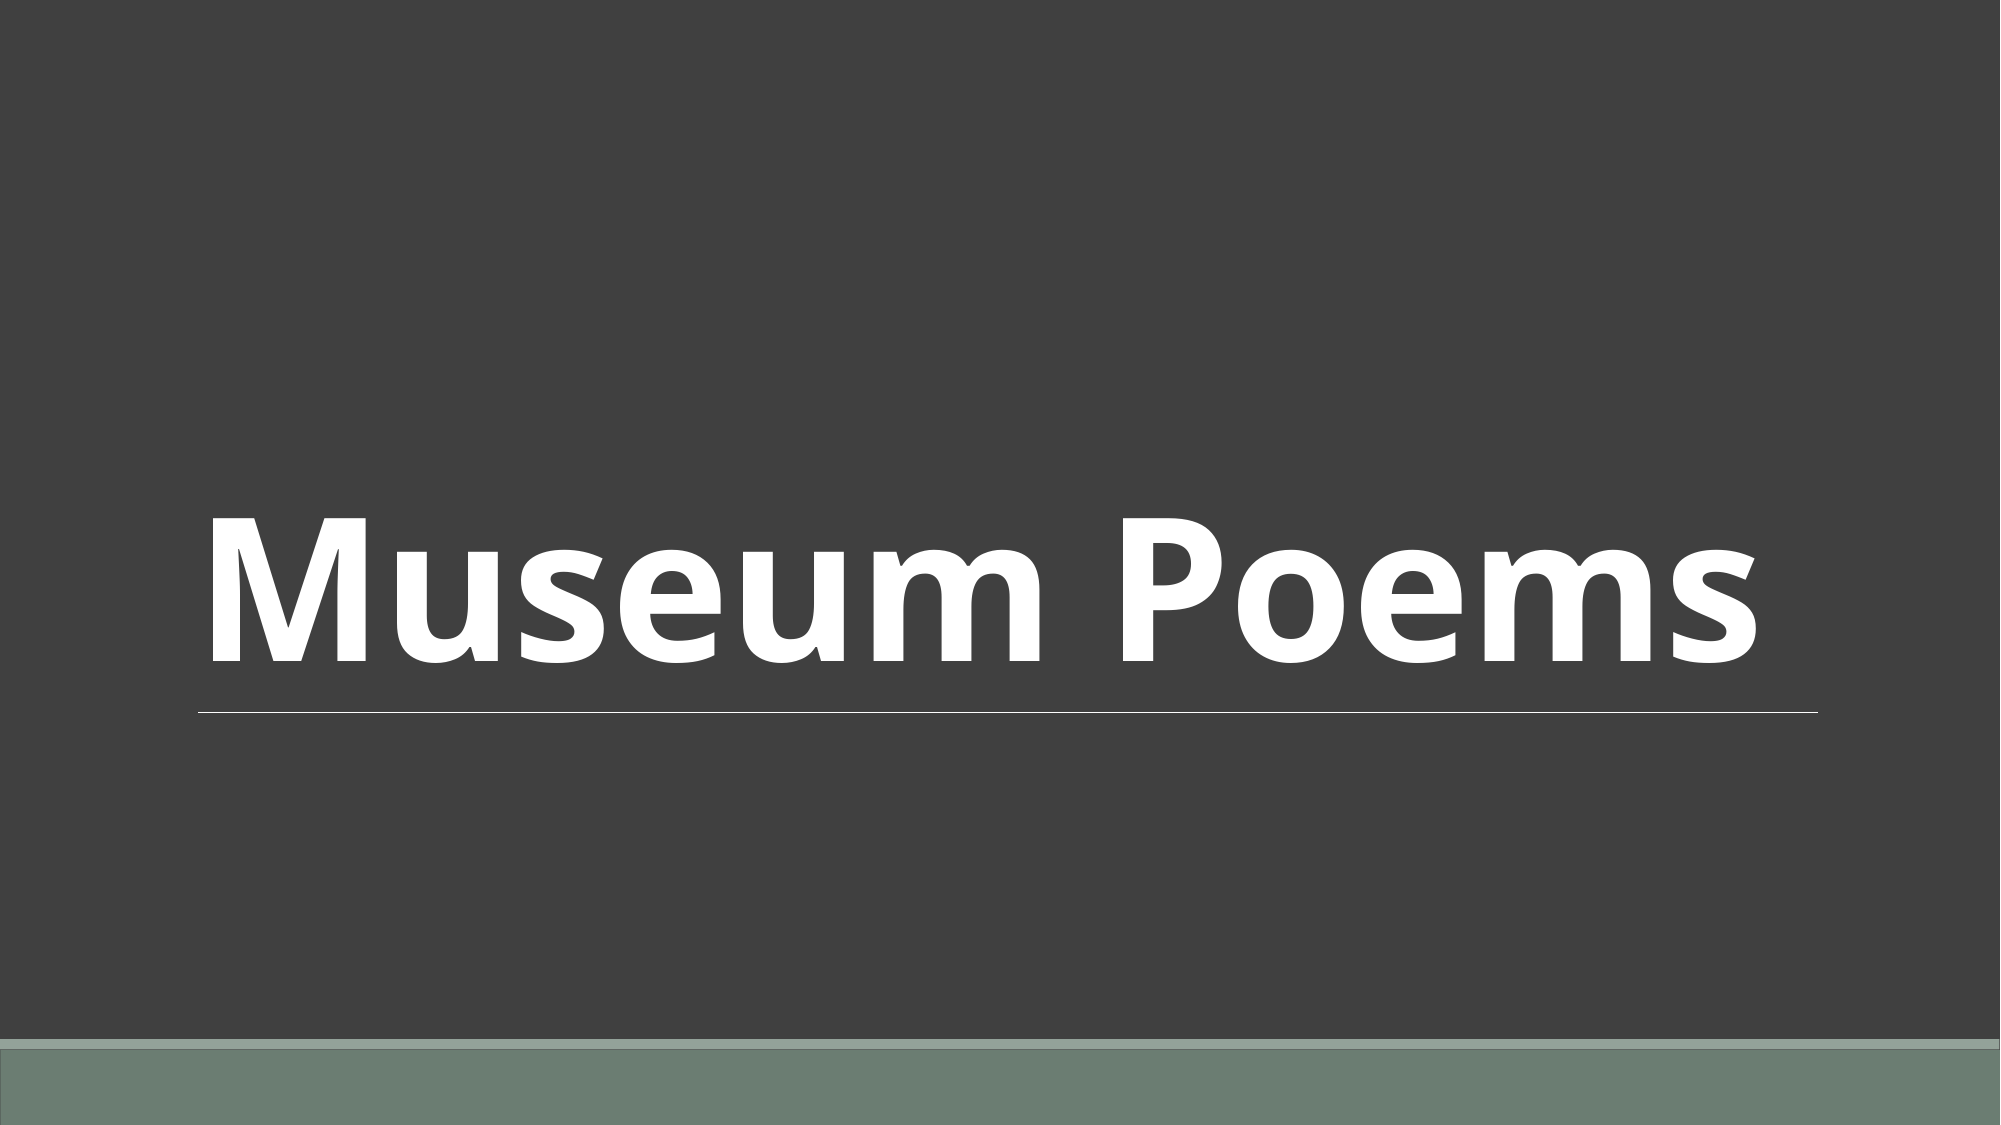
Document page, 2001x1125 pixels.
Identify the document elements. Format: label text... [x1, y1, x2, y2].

title Museum Poems [180, 124, 1830, 710]
